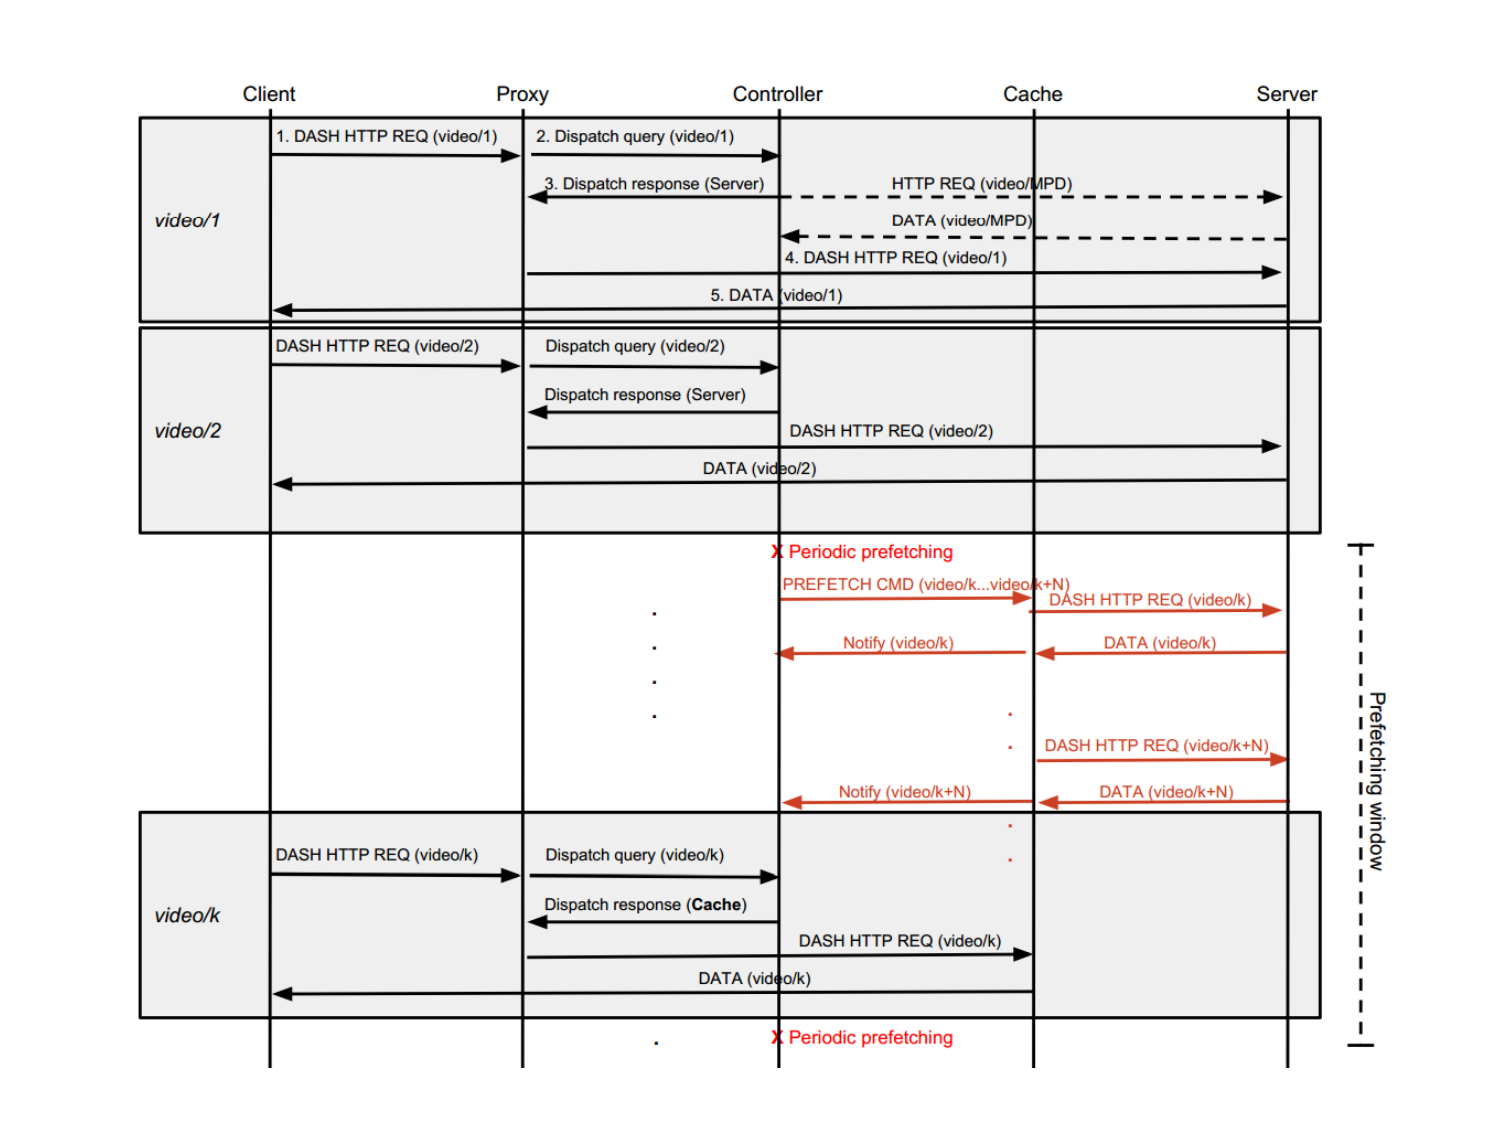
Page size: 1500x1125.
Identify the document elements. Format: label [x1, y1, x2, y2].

picture [121, 79, 1398, 1068]
